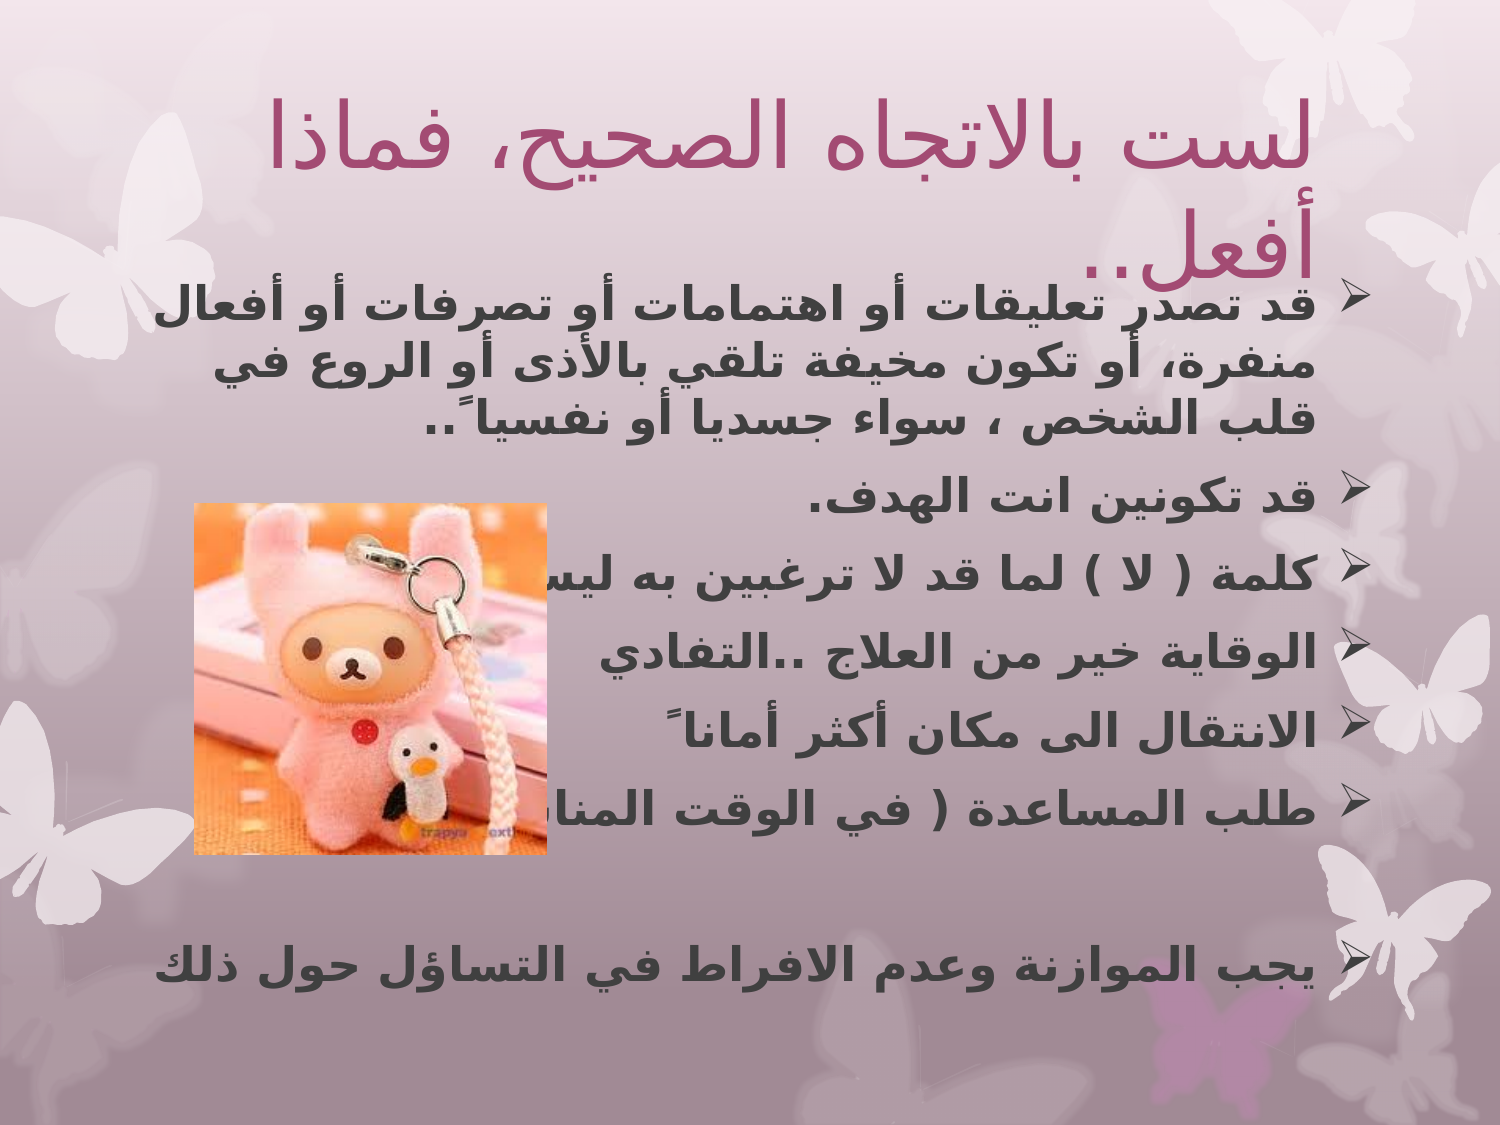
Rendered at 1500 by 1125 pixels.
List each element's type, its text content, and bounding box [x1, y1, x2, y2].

list قد تصدر تعليقات أو اهتمامات أو تصرفات أو أفعال منفرة، أو تكون مخيفة تلقي بالأذى أو الروع في قلب الشخص ، سواء جسديا أو نفسيا ً.. قد تكونين انت الهدف. كلمة ( لا ) لما قد لا ترغبين به ليست كافية الوقاية خير من العلاج ..التفادي الانتقال الى مكان أكثر أمانا ً طلب المساعدة ( في الوقت المناسب ) يجب الموازنة وعدم الافراط في التساؤل حول ذلك [112, 255, 1388, 1071]
title لست بالاتجاه الصحيح، فماذا أفعل.. [165, 110, 1335, 255]
picture [194, 502, 547, 856]
